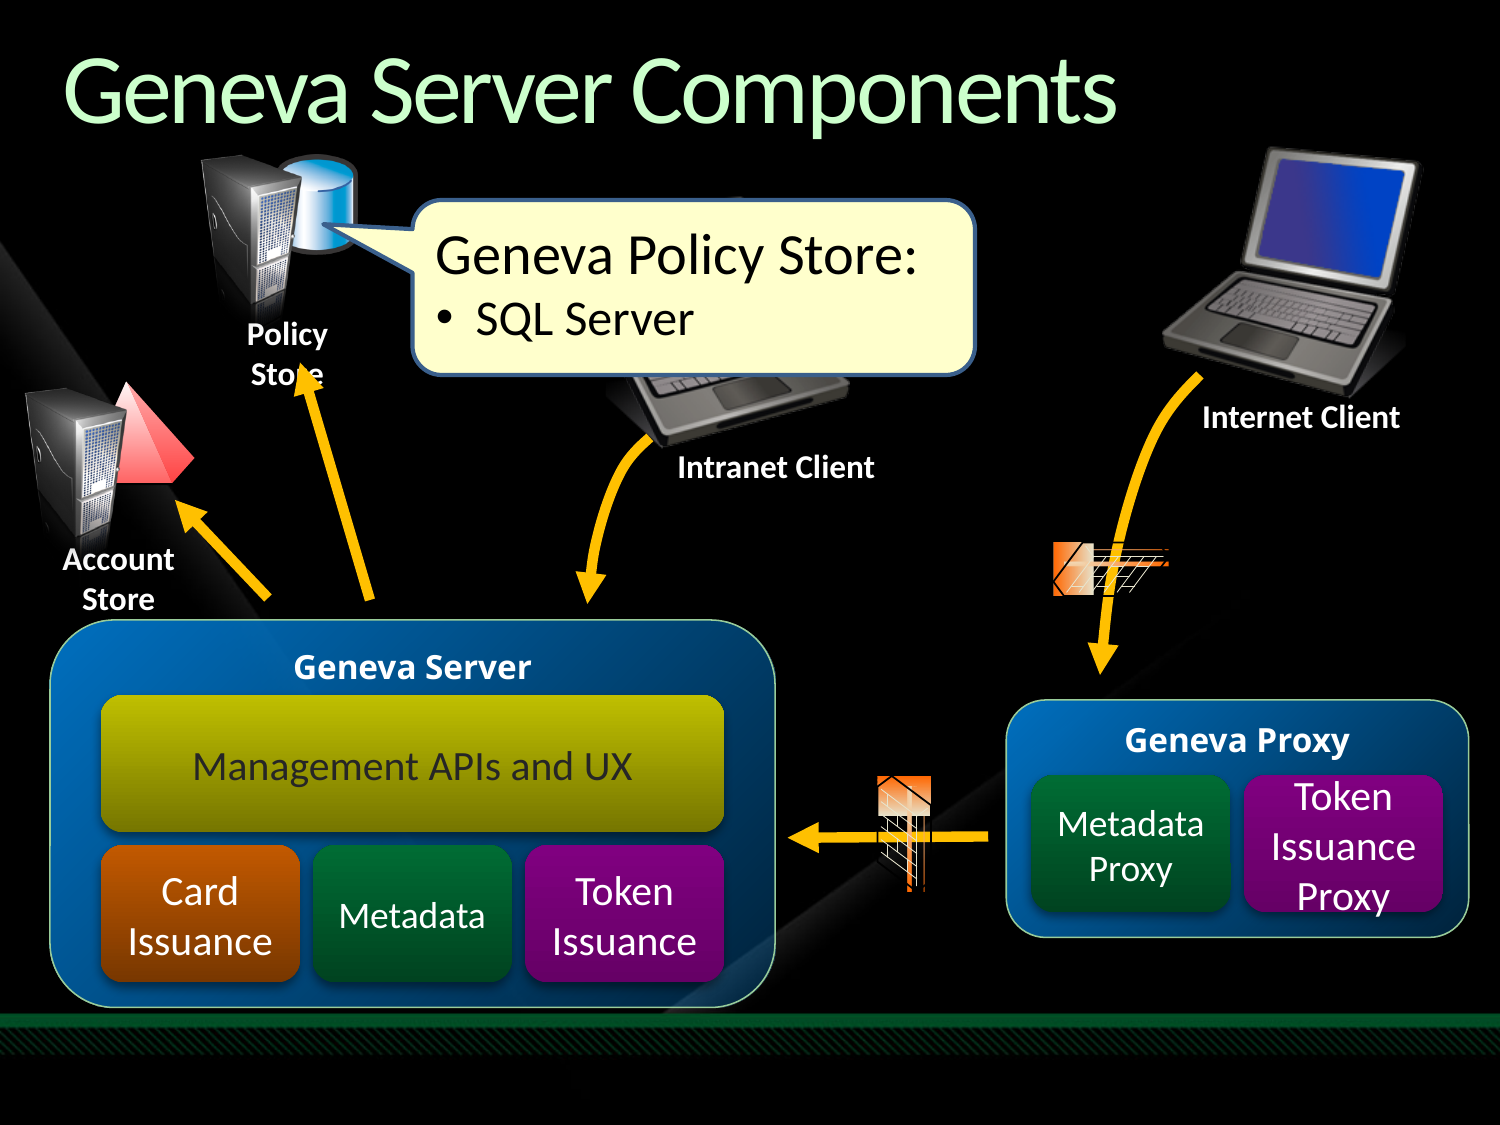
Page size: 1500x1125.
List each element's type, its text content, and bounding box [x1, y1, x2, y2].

text_box Metadata Proxy [1031, 774, 1231, 913]
text_box Geneva Proxy [1006, 699, 1469, 938]
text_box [172, 502, 271, 596]
text_box Card Issuance [100, 844, 301, 983]
text_box Geneva Policy Store: SQL Server [856, 200, 976, 376]
text_box Metadata [312, 844, 512, 983]
text_box [1095, 643, 1111, 675]
text_box [1126, 411, 1187, 537]
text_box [215, 446, 454, 517]
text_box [24, 374, 213, 626]
text_box Internet Client [1187, 411, 1424, 443]
picture [0, 0, 1500, 1125]
text_box Management APIs and UX [100, 694, 725, 833]
text_box Token Issuance [525, 844, 725, 983]
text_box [199, 154, 376, 402]
title Geneva Server Components [62, 37, 1438, 147]
text_box Token Issuance Proxy [1243, 774, 1444, 913]
text_box Geneva Policy Store: SQL Server [381, 199, 581, 376]
text_box Geneva Server [49, 619, 776, 1008]
text_box Intranet Client [662, 437, 898, 493]
text_box [582, 462, 641, 604]
